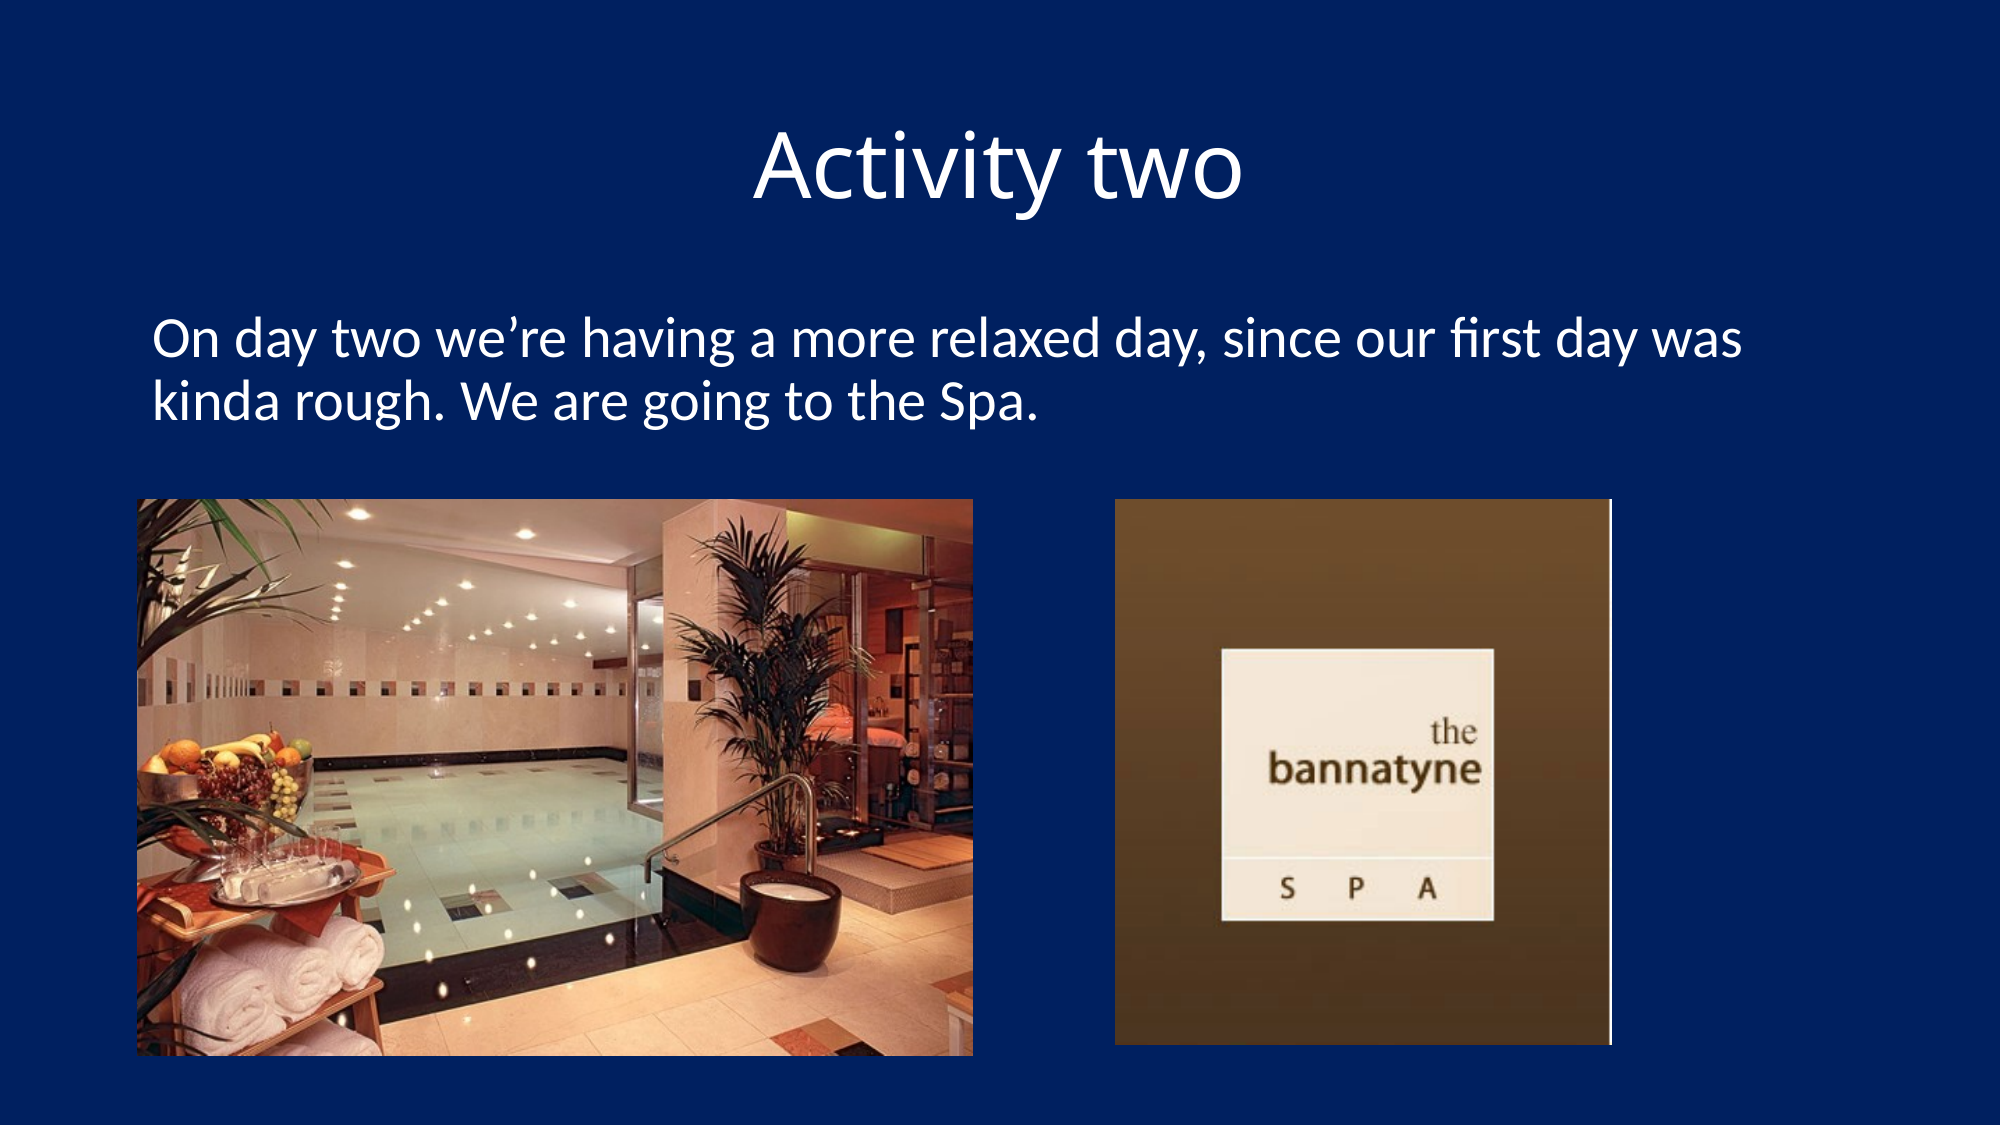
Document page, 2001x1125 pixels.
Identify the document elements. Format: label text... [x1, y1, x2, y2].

title Activity two [137, 59, 1863, 278]
list On day two we’re having a more relaxed day, since our first day was kinda rough. We are going to the Spa. [137, 299, 1863, 1014]
picture [137, 499, 973, 1056]
picture [1115, 499, 1612, 1045]
